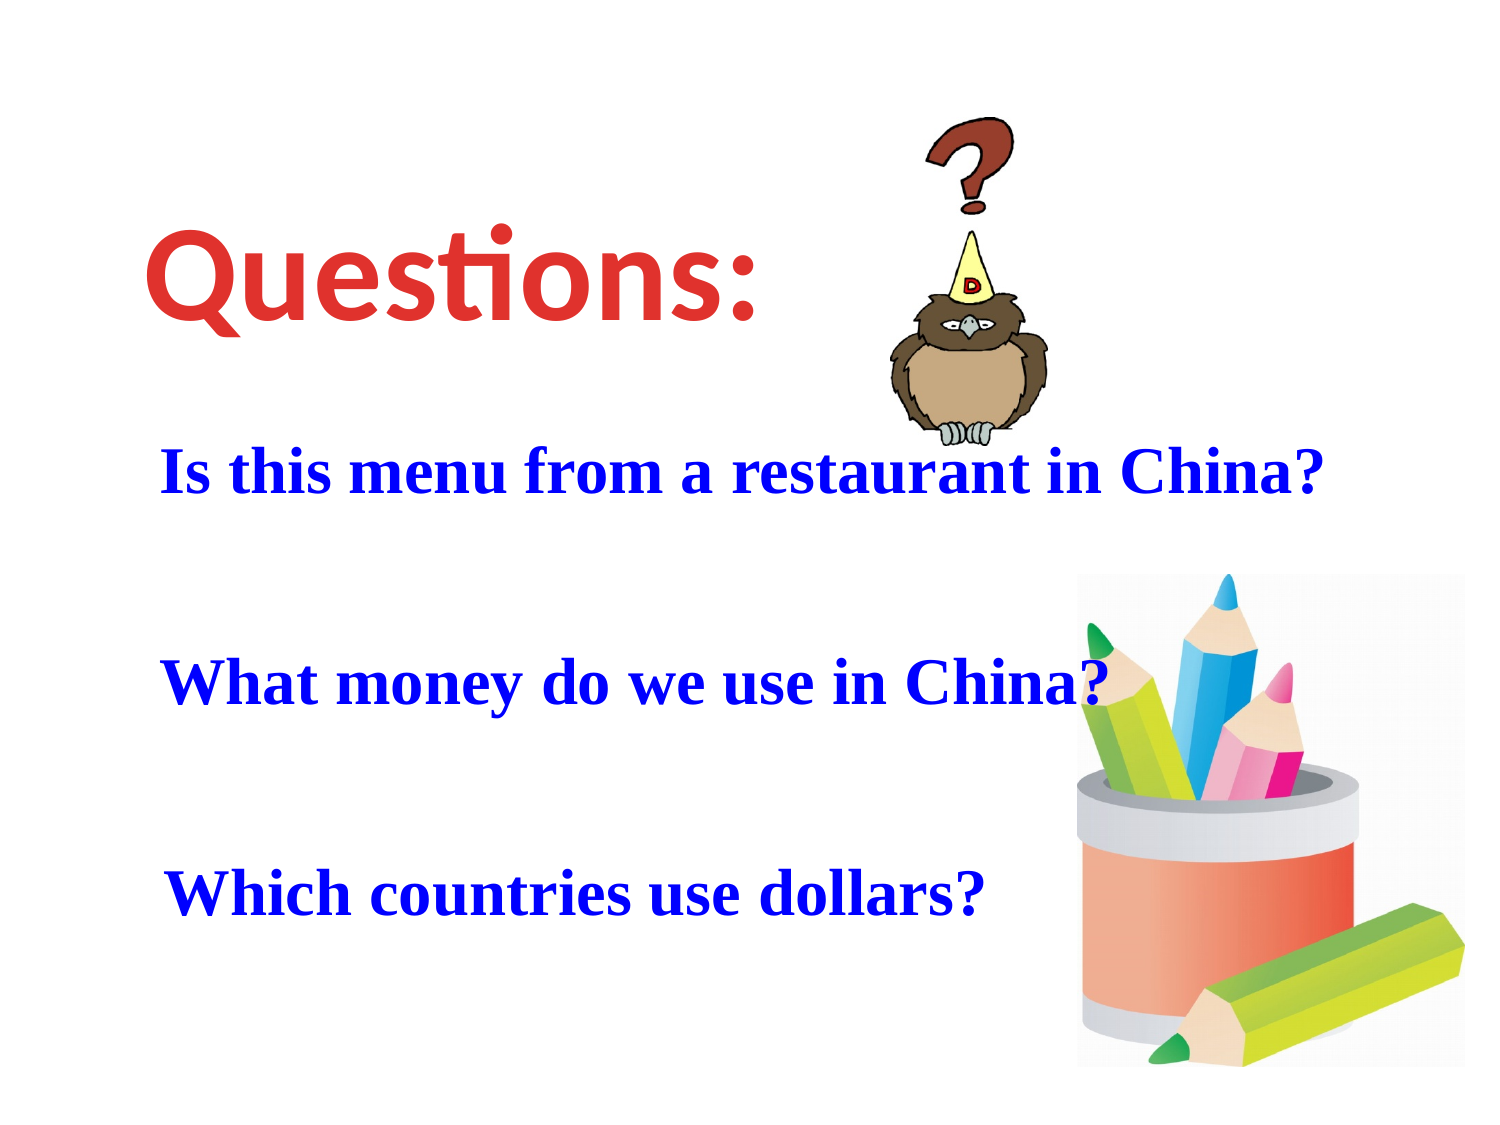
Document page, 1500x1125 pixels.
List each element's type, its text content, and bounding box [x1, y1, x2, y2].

text_box Questions: [128, 175, 779, 356]
text_box Is this menu from a restaurant in China? [145, 419, 1344, 515]
picture [890, 116, 1048, 446]
picture [1077, 573, 1466, 1067]
text_box What money do we use in China? [144, 630, 1071, 726]
text_box Which countries use dollars? [148, 841, 1005, 937]
